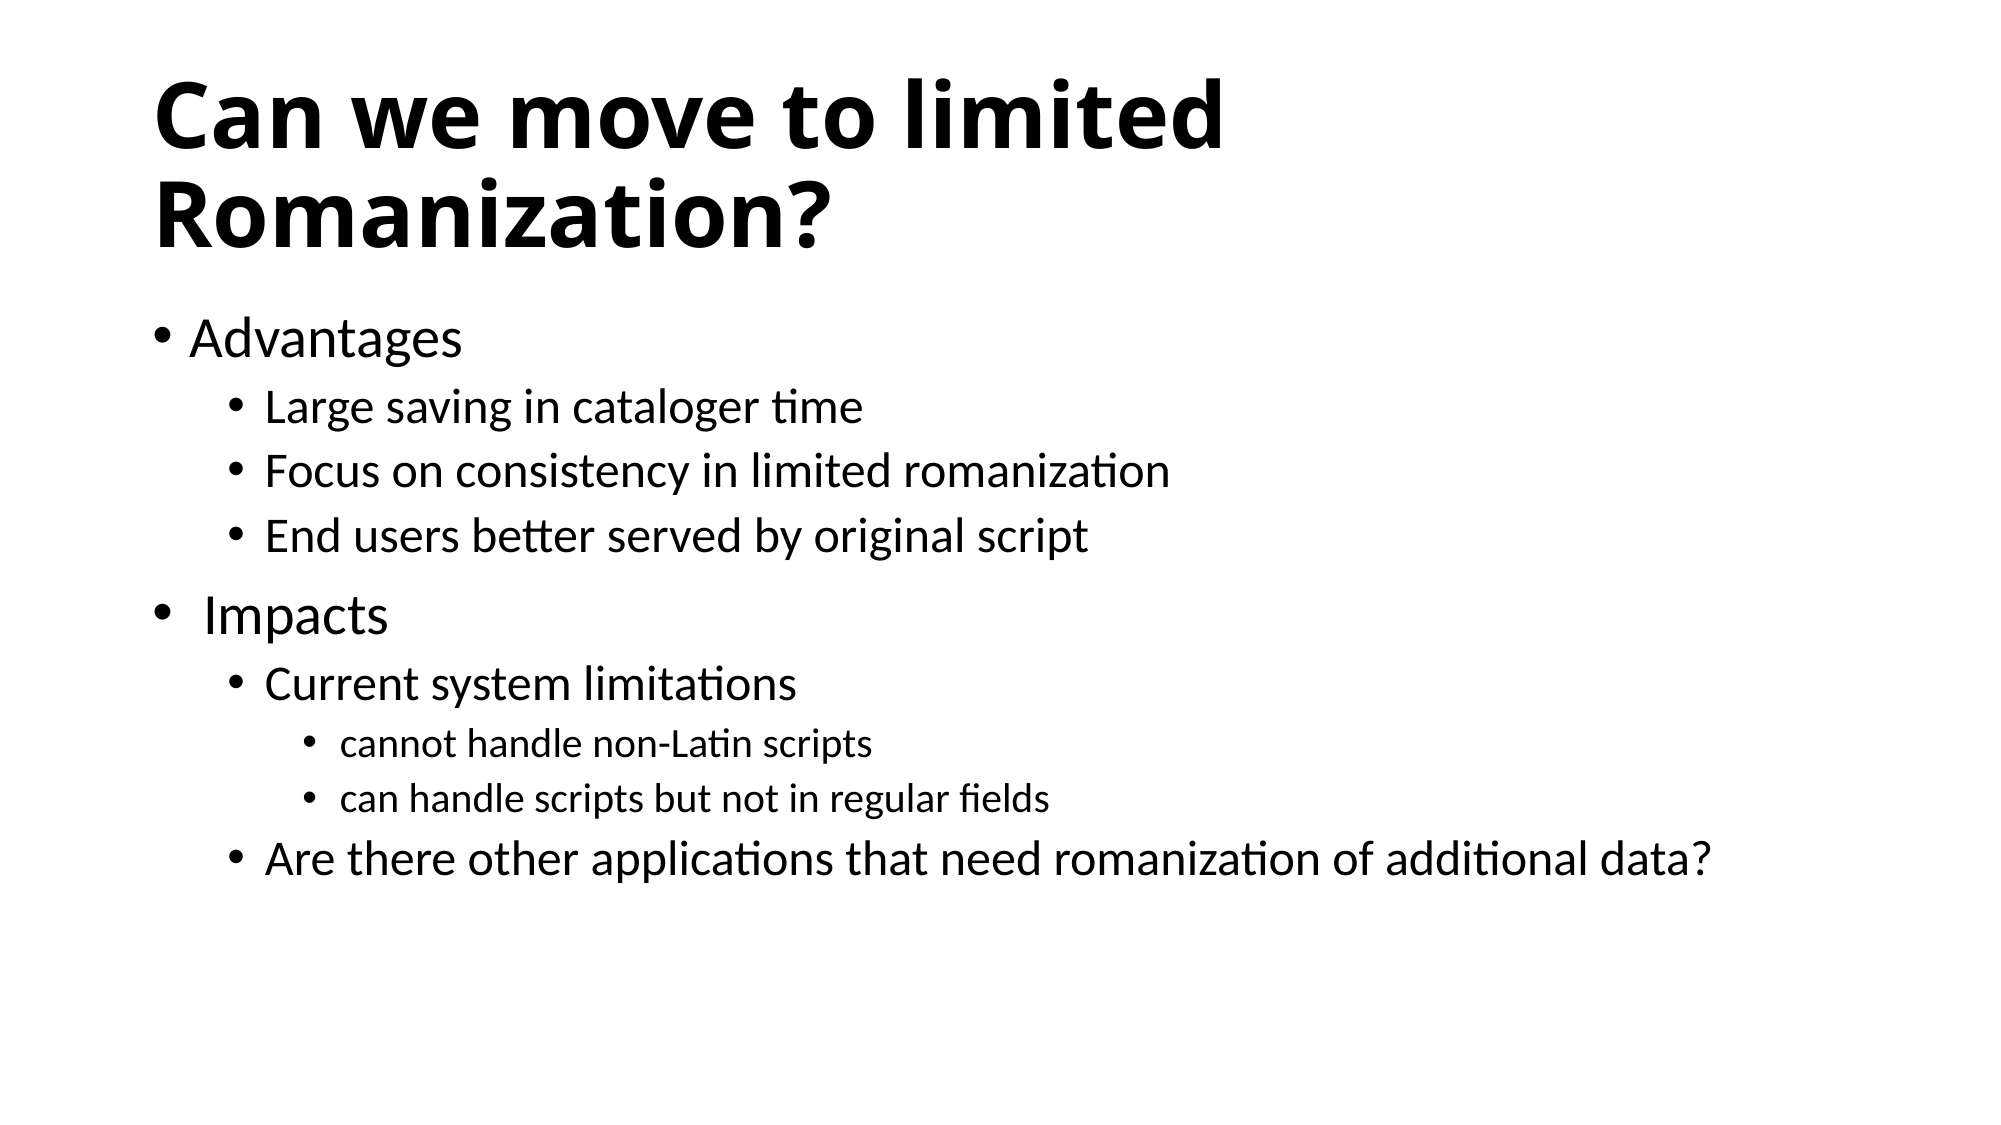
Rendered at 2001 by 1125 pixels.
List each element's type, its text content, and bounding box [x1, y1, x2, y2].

list Advantages Large saving in cataloger time Focus on consistency in limited romanization End users better served by original script Impacts Current system limitations cannot handle non-Latin scripts can handle scripts but not in regular fields Are there other applications that need romanization of additional data? [137, 299, 1863, 1014]
title Can we move to limited Romanization? [137, 59, 1863, 278]
